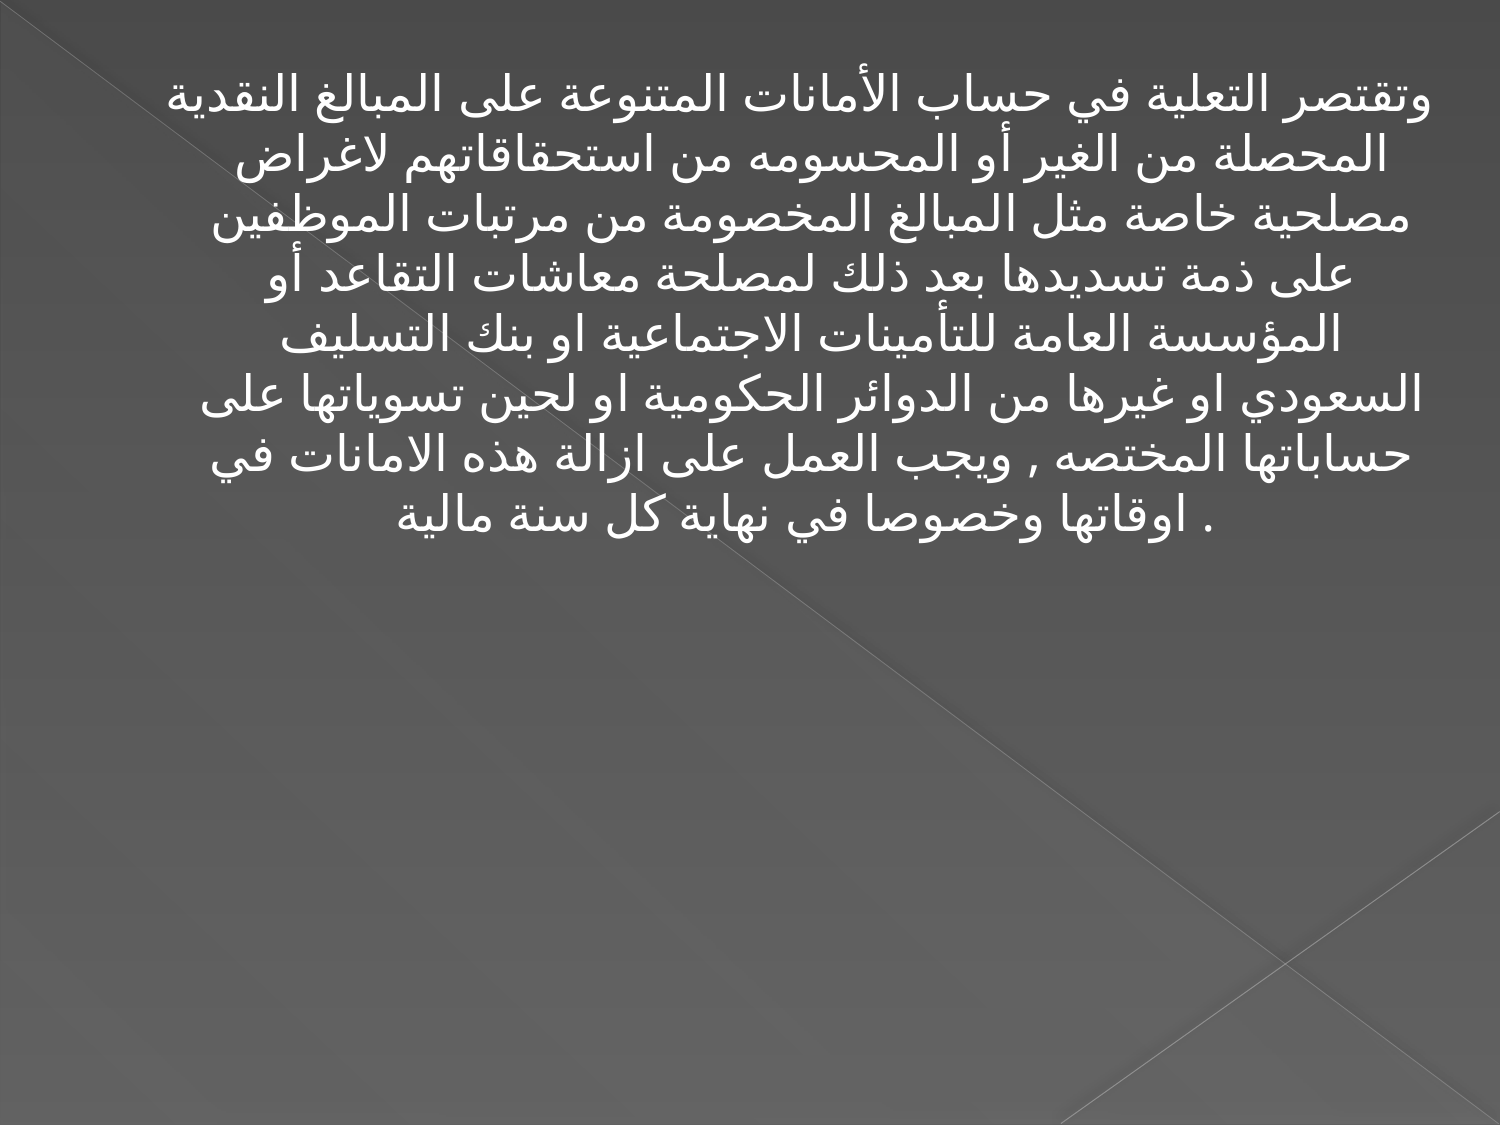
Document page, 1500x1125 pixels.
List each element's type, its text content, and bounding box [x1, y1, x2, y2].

list وتقتصر التعلية في حساب الأمانات المتنوعة على المبالغ النقدية المحصلة من الغير أو المحسومه من استحقاقاتهم لاغراض مصلحية خاصة مثل المبالغ المخصومة من مرتبات الموظفين على ذمة تسديدها بعد ذلك لمصلحة معاشات التقاعد أو المؤسسة العامة للتأمينات الاجتماعية او بنك التسليف السعودي او غيرها من الدوائر الحكومية او لحين تسوياتها على حساباتها المختصه , ويجب العمل على ازالة هذه الامانات في اوقاتها وخصوصا في نهاية كل سنة مالية . [100, 54, 1451, 805]
